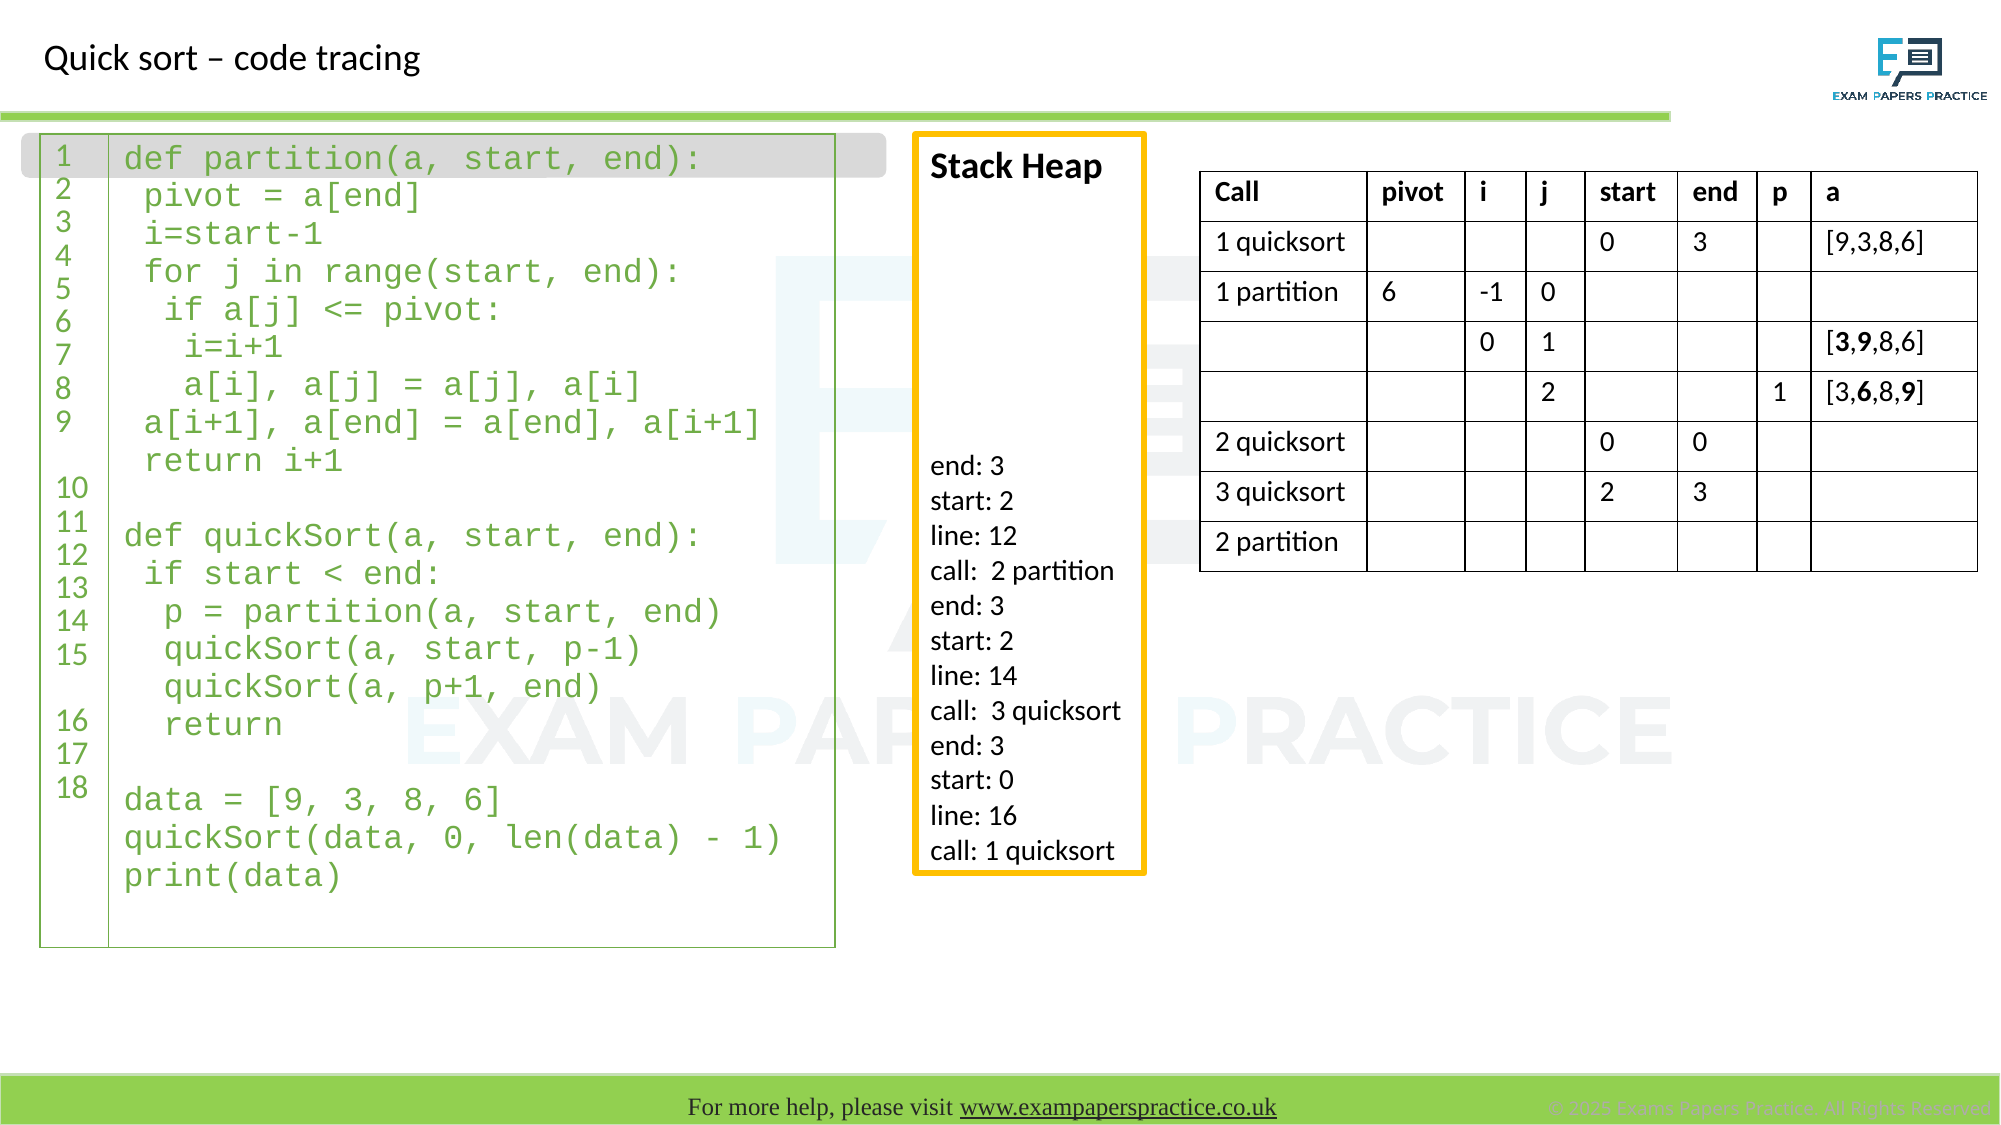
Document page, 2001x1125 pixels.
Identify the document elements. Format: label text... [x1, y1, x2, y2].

table_cell [1758, 422, 1810, 471]
table_cell [9,3,8,6] [1812, 222, 1977, 271]
table_cell 0 [1466, 322, 1525, 371]
table_cell [1368, 322, 1464, 371]
table_header def partition(a, start, end): pivot = a[end] i=start-1 for j in range(start, end): if a[j] <= pivot: i=i+1 a[i], a[j] = a[j], a[i] a[i+1], a[end] = a[end], a[i+1] return i+1 def quickSort(a, start, end): if start < end: p = partition(a, start, end) quickSort(a, start, p-1) quickSort(a, p+1, end) return data = [9, 3, 8, 6] quickSort(data, 0, len(data) - 1) print(data) [109, 135, 834, 947]
table_cell [1812, 472, 1977, 521]
table_cell [1466, 222, 1525, 271]
table_cell 1 [1527, 322, 1584, 371]
table_cell [1586, 322, 1677, 371]
table_cell [1812, 272, 1977, 321]
table_cell [1466, 522, 1525, 571]
table_header 1 2 3 4 5 6 7 8 9 10 11 12 13 14 15 16 17 18 [41, 135, 108, 947]
table_cell [3,9,8,6] [1812, 322, 1977, 371]
table_cell [1758, 272, 1810, 321]
table_cell [1527, 422, 1584, 471]
table_cell [1466, 422, 1525, 471]
table_cell 2 partition [1201, 522, 1366, 571]
table_header i [1466, 172, 1525, 221]
table_header pivot [1368, 172, 1464, 221]
table_cell 0 [1527, 272, 1584, 321]
table_cell [1758, 322, 1810, 371]
table_cell [1527, 222, 1584, 271]
table_cell [1527, 472, 1584, 521]
table_cell [1678, 522, 1756, 571]
table_cell [1368, 522, 1464, 571]
table_cell [1201, 322, 1366, 371]
table_cell [1368, 422, 1464, 471]
table_cell 6 [1368, 272, 1464, 321]
table_cell [1812, 422, 1977, 471]
table_header j [1527, 172, 1584, 221]
table_cell 0 [1586, 422, 1677, 471]
table_header a [1812, 172, 1977, 221]
table_cell [1201, 372, 1366, 421]
table_cell [1368, 222, 1464, 271]
table_cell 1 quicksort [1201, 222, 1366, 271]
table_header start [1586, 172, 1677, 221]
table_cell [1758, 222, 1810, 271]
table_cell [1586, 372, 1677, 421]
table_cell 2 [1527, 372, 1584, 421]
table_cell [3,6,8,9] [1812, 372, 1977, 421]
table_cell 1 [1758, 372, 1810, 421]
table_cell [1466, 372, 1525, 421]
table_cell [1368, 372, 1464, 421]
text_box Quick sort – code tracing [28, 25, 1072, 86]
table_cell 3 [1678, 222, 1756, 271]
table_cell 0 [1678, 422, 1756, 471]
table_header Call [1201, 172, 1366, 221]
table_cell 1 partition [1201, 272, 1366, 321]
table_cell 3 quicksort [1201, 472, 1366, 521]
table_cell [1586, 522, 1677, 571]
table_cell -1 [1466, 272, 1525, 321]
table_cell [1678, 322, 1756, 371]
table_header p [1758, 172, 1810, 221]
table_cell [1758, 522, 1810, 571]
table_cell [1758, 472, 1810, 521]
table_cell [1466, 472, 1525, 521]
table_header end [1678, 172, 1756, 221]
table_cell [1812, 522, 1977, 571]
table_cell [1678, 372, 1756, 421]
table_cell [1527, 522, 1584, 571]
table_cell 0 [1586, 222, 1677, 271]
table_cell 2 [1586, 472, 1677, 521]
text_box [21, 132, 887, 178]
table_cell [1678, 272, 1756, 321]
table_cell 3 [1678, 472, 1756, 521]
table_cell 2 quicksort [1201, 422, 1366, 471]
table_cell [1368, 472, 1464, 521]
table_cell [1586, 272, 1677, 321]
text_box Stack Heap end: 3 start: 2 line: 12 call: 2 partition end: 3 start: 2 line: 14 call: 3 quicksort end: 3 start: 0 line: 16 call: 1 quicksort [915, 133, 1145, 874]
